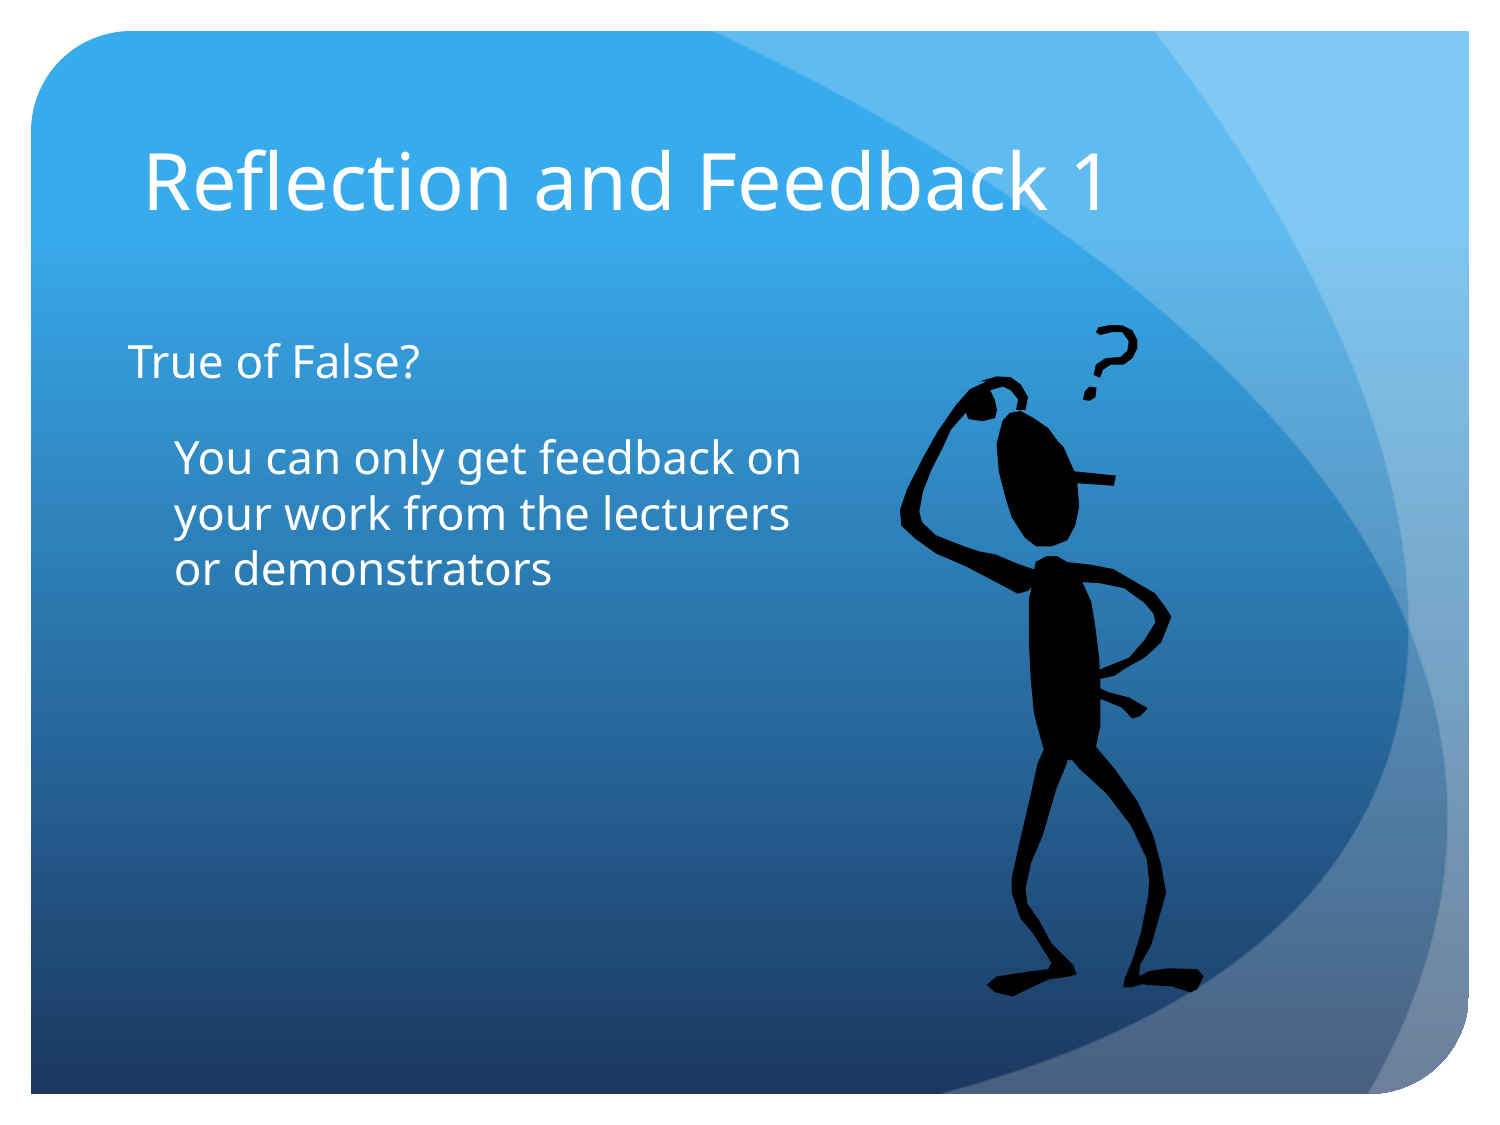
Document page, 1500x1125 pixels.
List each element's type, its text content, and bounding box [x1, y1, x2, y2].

picture [24, 30, 1473, 1094]
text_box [899, 324, 1205, 998]
list True of False? You can only get feedback on your work from the lecturers or demonstrators [112, 324, 825, 1000]
title Reflection and Feedback 1 [127, 62, 1372, 234]
